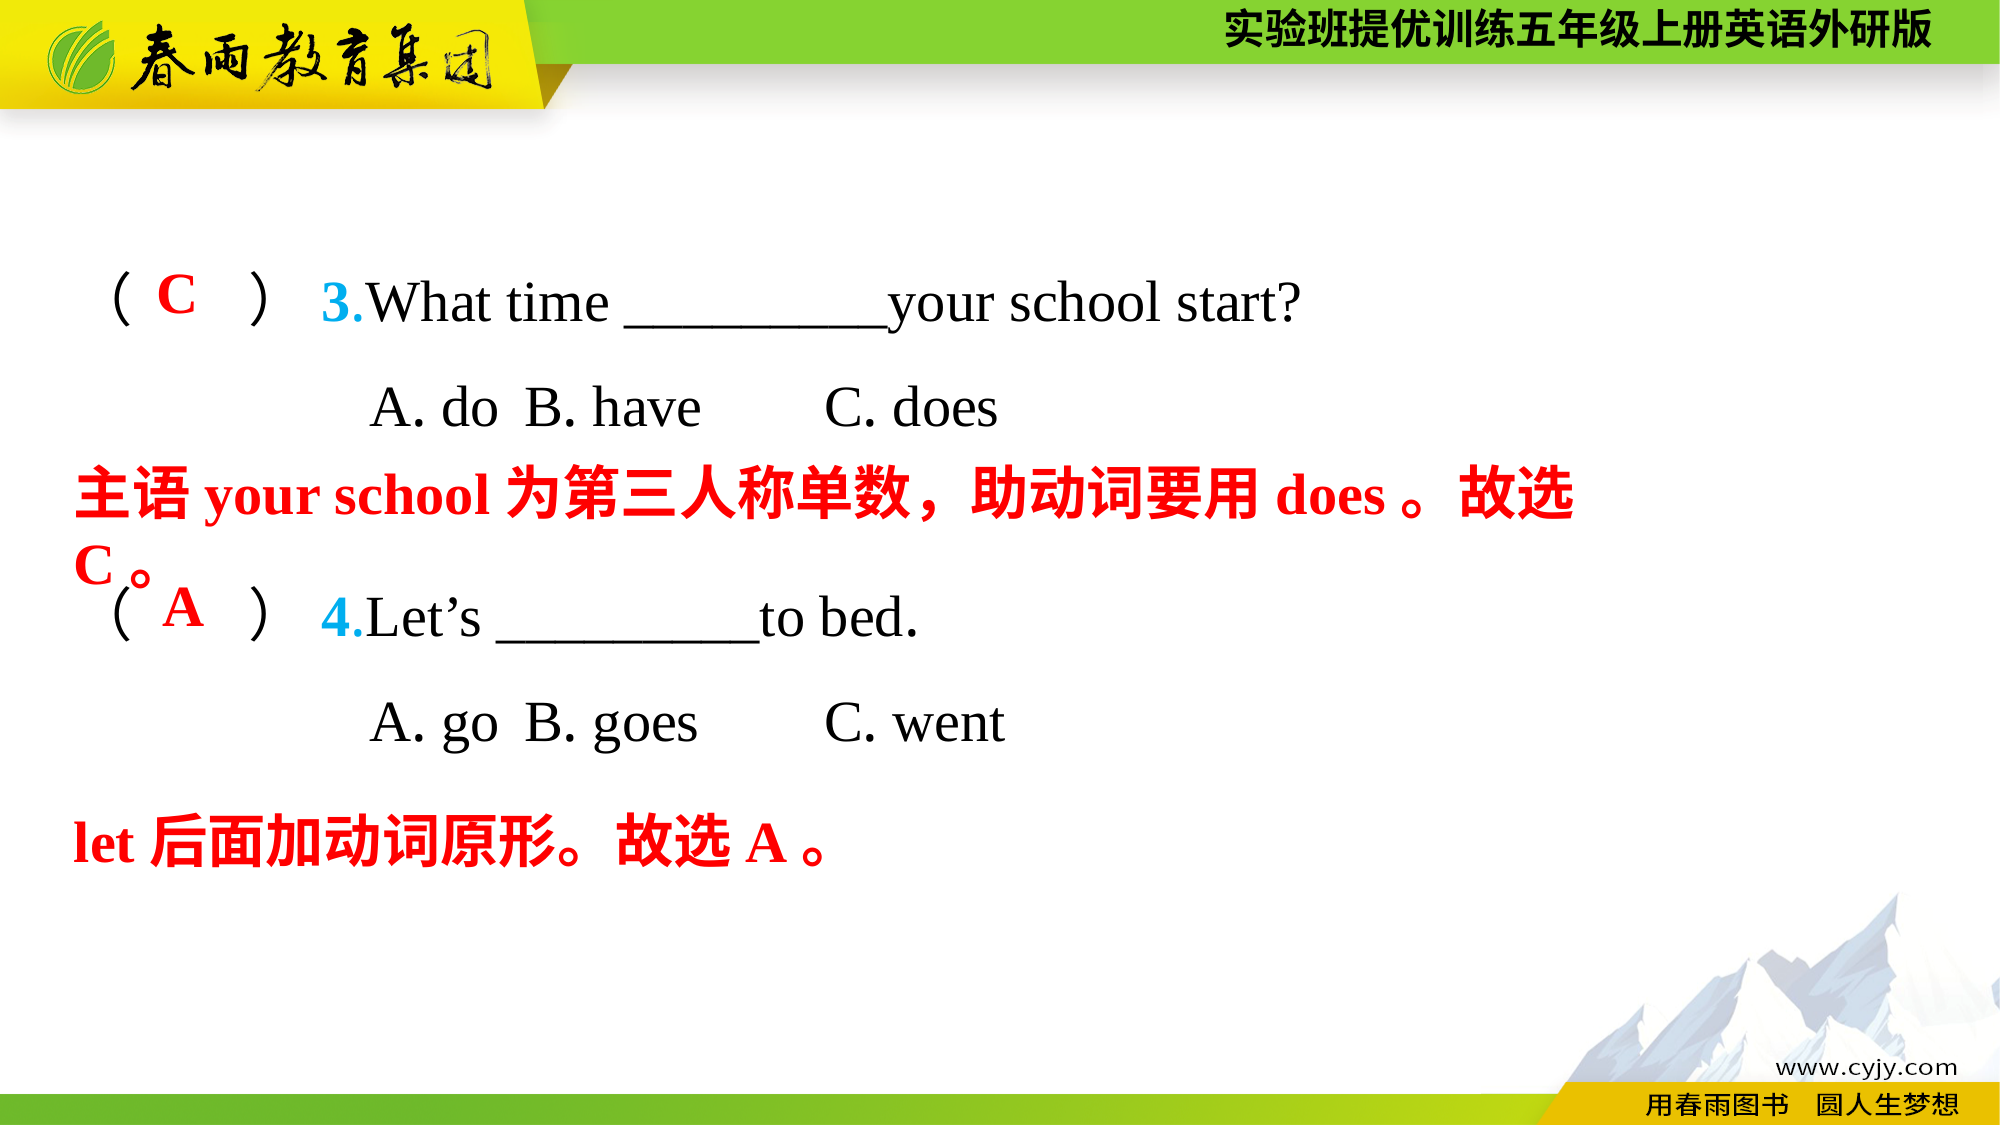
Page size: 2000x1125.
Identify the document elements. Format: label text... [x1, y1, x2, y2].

text_box A [147, 561, 220, 646]
text_box 主语your school为第三人称单数，助动词要用does。故选C。 [59, 448, 1709, 604]
list （ ）3.What time _________your school start? A. do B. have C. does （ ）4.Let’s _________to bed. A. go B. goes C. went [59, 221, 1944, 767]
text_box let后面加动词原形。故选A。 [59, 761, 1709, 882]
picture [0, 0, 2000, 1125]
text_box C [141, 247, 286, 333]
